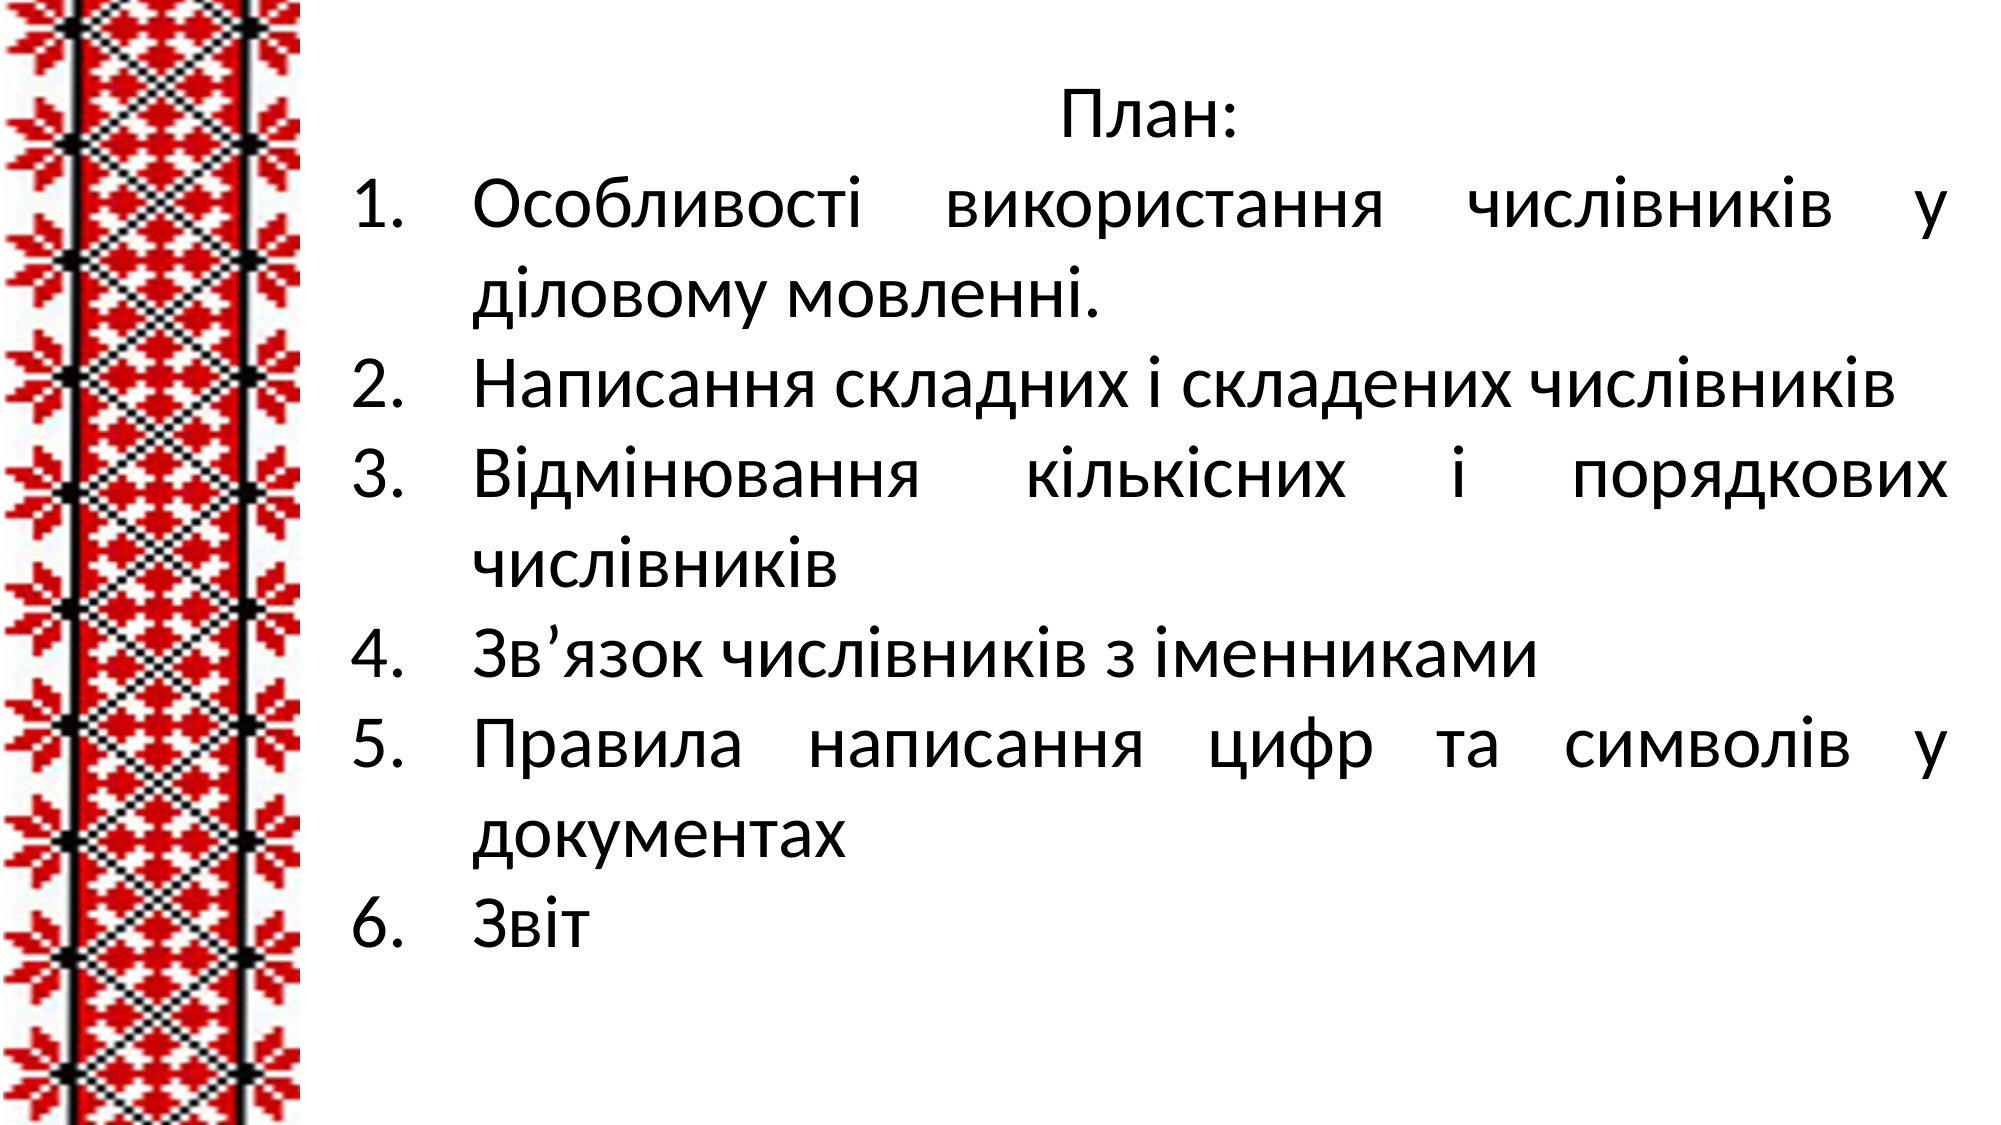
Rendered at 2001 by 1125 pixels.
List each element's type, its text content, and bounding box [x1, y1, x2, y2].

text_box План: Особливості використання числівників у діловому мовленні. Написання складних і складених числівників Відмінювання кількісних і порядкових числівників Зв’язок числівників з іменниками Правила написання цифр та символів у документах Звіт [335, 55, 1965, 1125]
picture [3, 0, 300, 1125]
